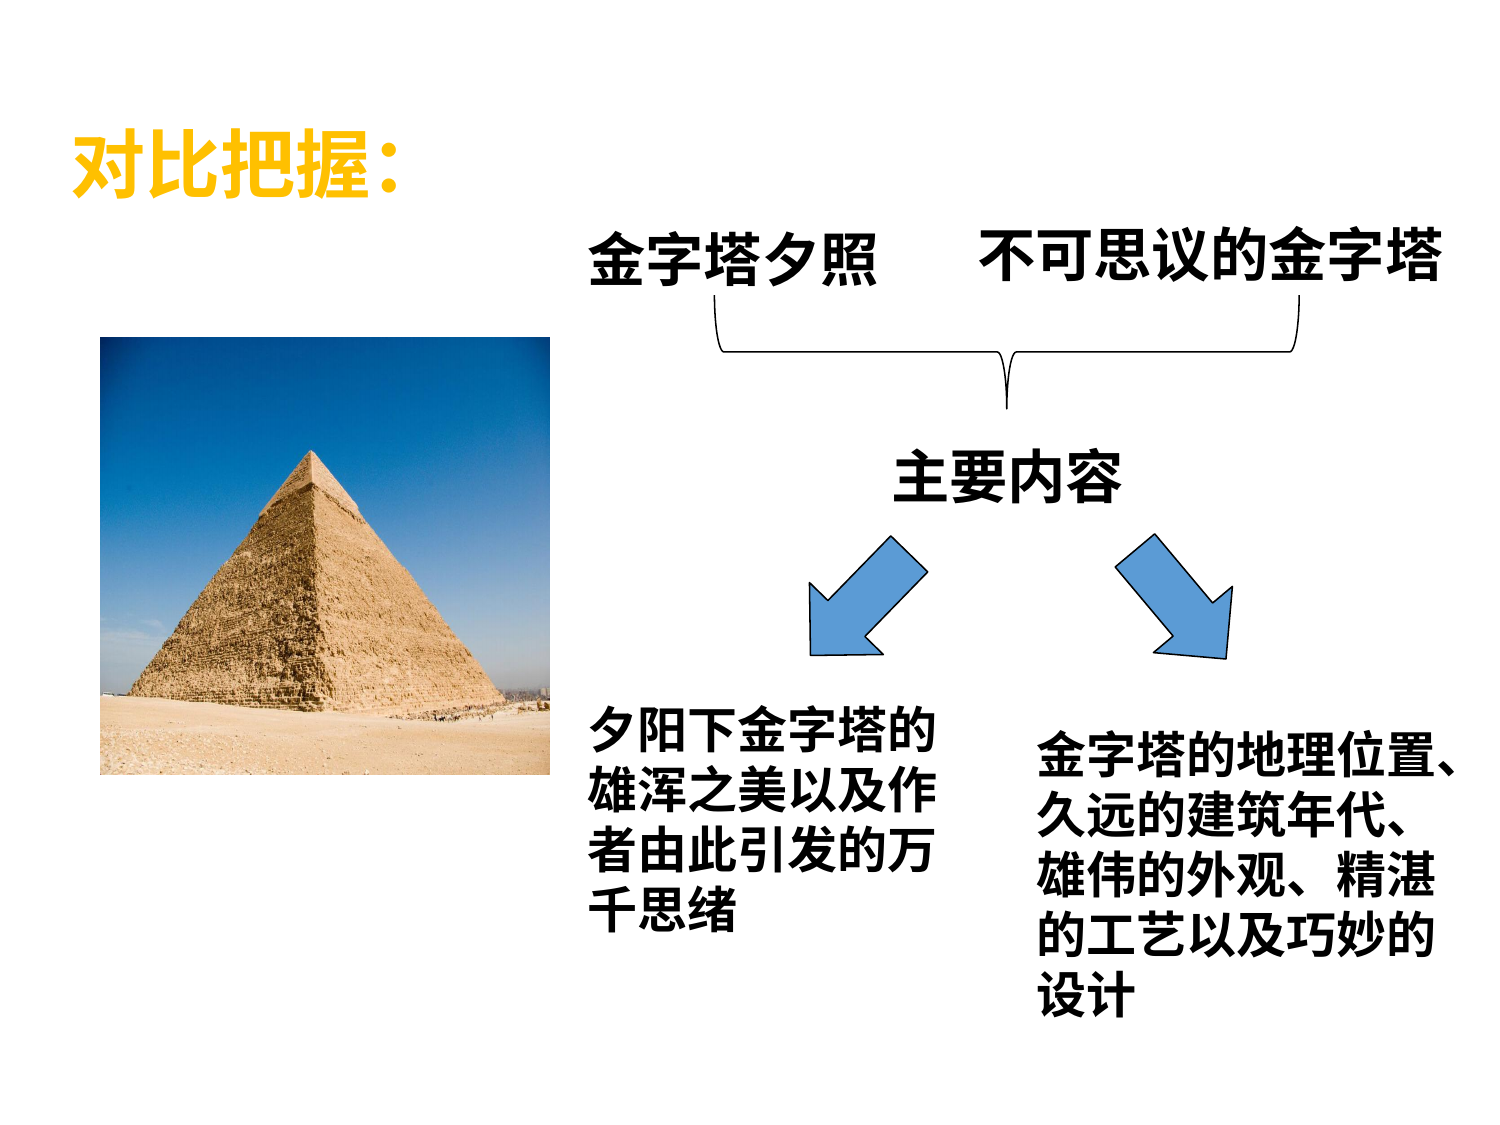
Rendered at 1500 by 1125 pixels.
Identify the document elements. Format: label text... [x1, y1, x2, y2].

text_box 夕阳下金字塔的雄浑之美以及作者由此引发的万千思绪 [572, 691, 963, 947]
text_box 主要内容 [876, 432, 1308, 518]
picture [100, 337, 550, 775]
text_box [809, 535, 928, 656]
text_box 金字塔夕照 [572, 215, 904, 301]
text_box [1115, 533, 1233, 659]
text_box 不可思议的金字塔 [962, 210, 1471, 296]
text_box 金字塔的地理位置、久远的建筑年代、雄伟的外观、精湛的工艺以及巧妙的设计 [1021, 716, 1459, 1031]
text_box [714, 295, 1300, 409]
text_box 对比把握： [55, 109, 461, 215]
